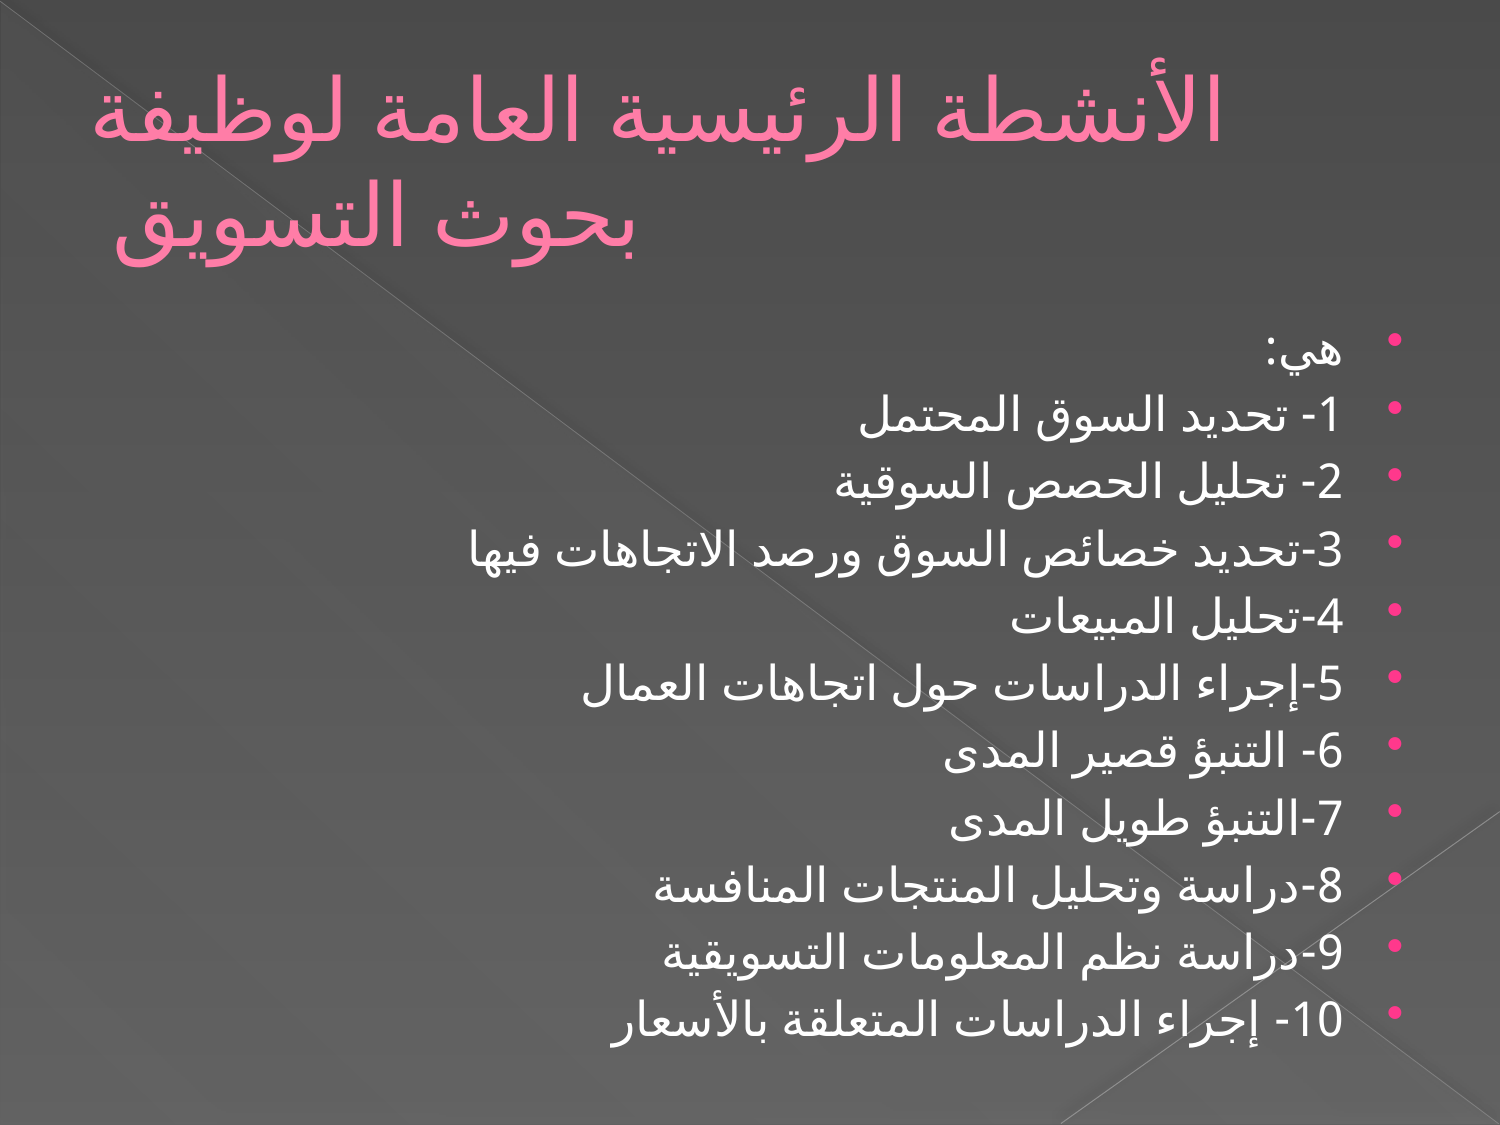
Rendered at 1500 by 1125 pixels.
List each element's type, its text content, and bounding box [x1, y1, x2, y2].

title الأنشطة الرئيسية العامة لوظيفة بحوث التسويق [75, 43, 1425, 274]
list هي: 1- تحديد السوق المحتمل 2- تحليل الحصص السوقية 3-تحديد خصائص السوق ورصد الاتجاهات فيها 4-تحليل المبيعات 5-إجراء الدراسات حول اتجاهات العمال 6- التنبؤ قصير المدى 7-التنبؤ طويل المدى 8-دراسة وتحليل المنتجات المنافسة 9-دراسة نظم المعلومات التسويقية 10- إجراء الدراسات المتعلقة بالأسعار [75, 308, 1425, 1059]
